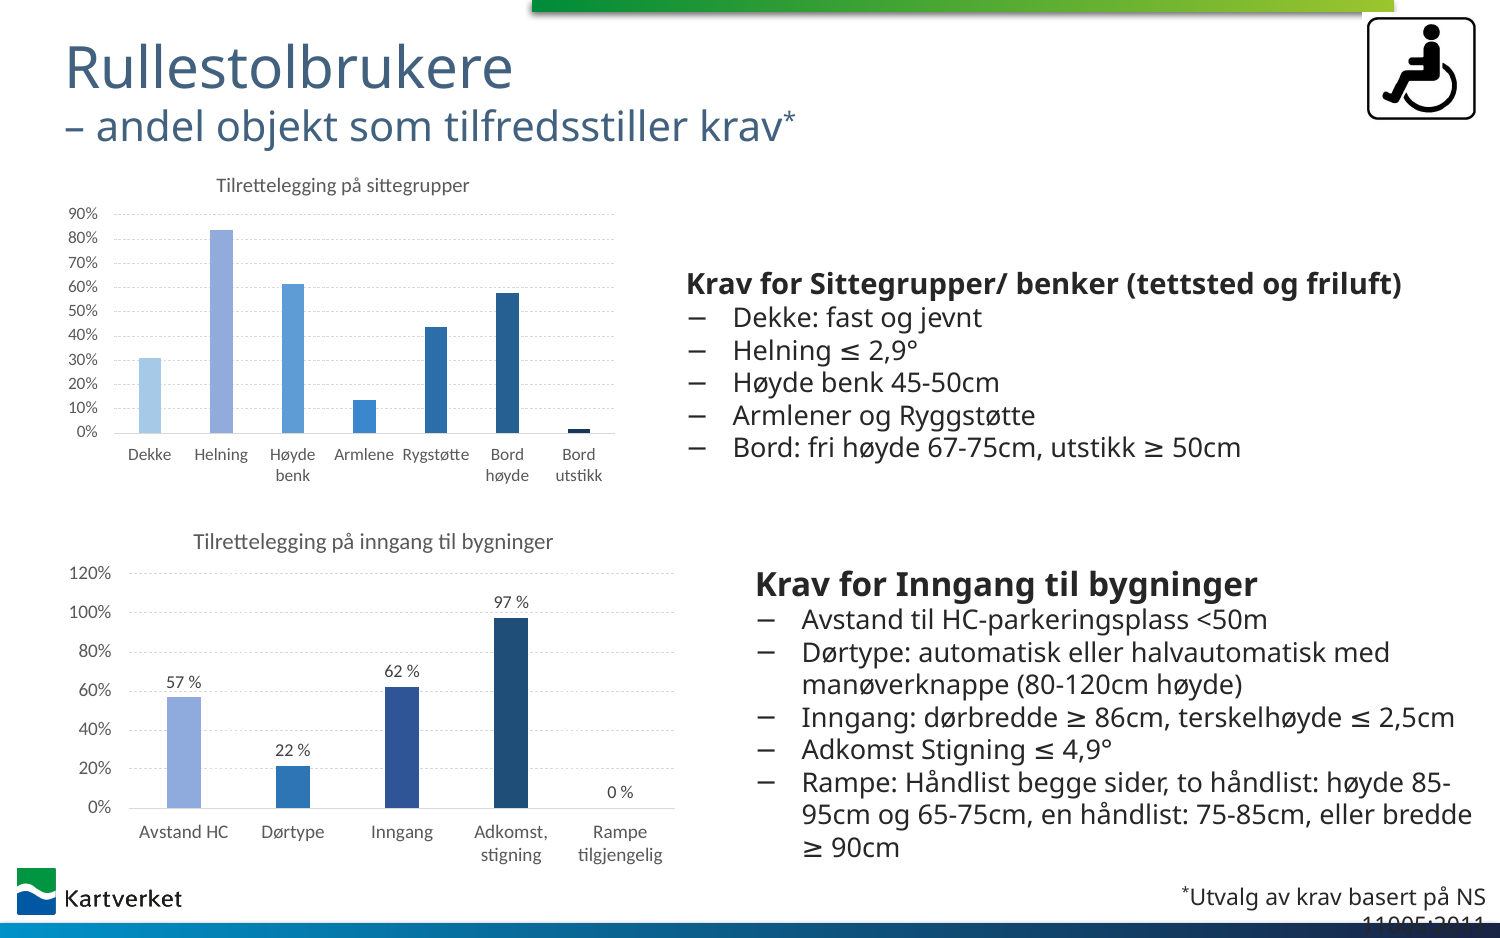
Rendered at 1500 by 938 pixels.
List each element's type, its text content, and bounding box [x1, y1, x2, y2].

picture [62, 520, 686, 874]
text_box Rullestolbrukere – andel objekt som tilfredsstiller krav* [49, 25, 1431, 158]
text_box Krav for Inngang til bygninger Avstand til HC-parkeringsplass <50m Dørtype: automatisk eller halvautomatisk med manøverknappe (80-120cm høyde) Inngang: dørbredde ≥ 86cm, terskelhøyde ≤ 2,5cm Adkomst Stigning ≤ 4,9° Rampe: Håndlist begge sider, to håndlist: høyde 85-95cm og 65-75cm, en håndlist: 75-85cm, eller bredde ≥ 90cm [740, 555, 1491, 870]
text_box *Utvalg av krav basert på NS 11005:2011 [1068, 873, 1500, 938]
picture [62, 166, 625, 492]
picture [1362, 12, 1481, 126]
text_box Krav for Sittegrupper/ benker (tettsted og friluft) Dekke: fast og jevnt Helning ≤ 2,9° Høyde benk 45-50cm Armlener og Ryggstøtte Bord: fri høyde 67-75cm, utstikk ≥ 50cm [670, 258, 1418, 471]
